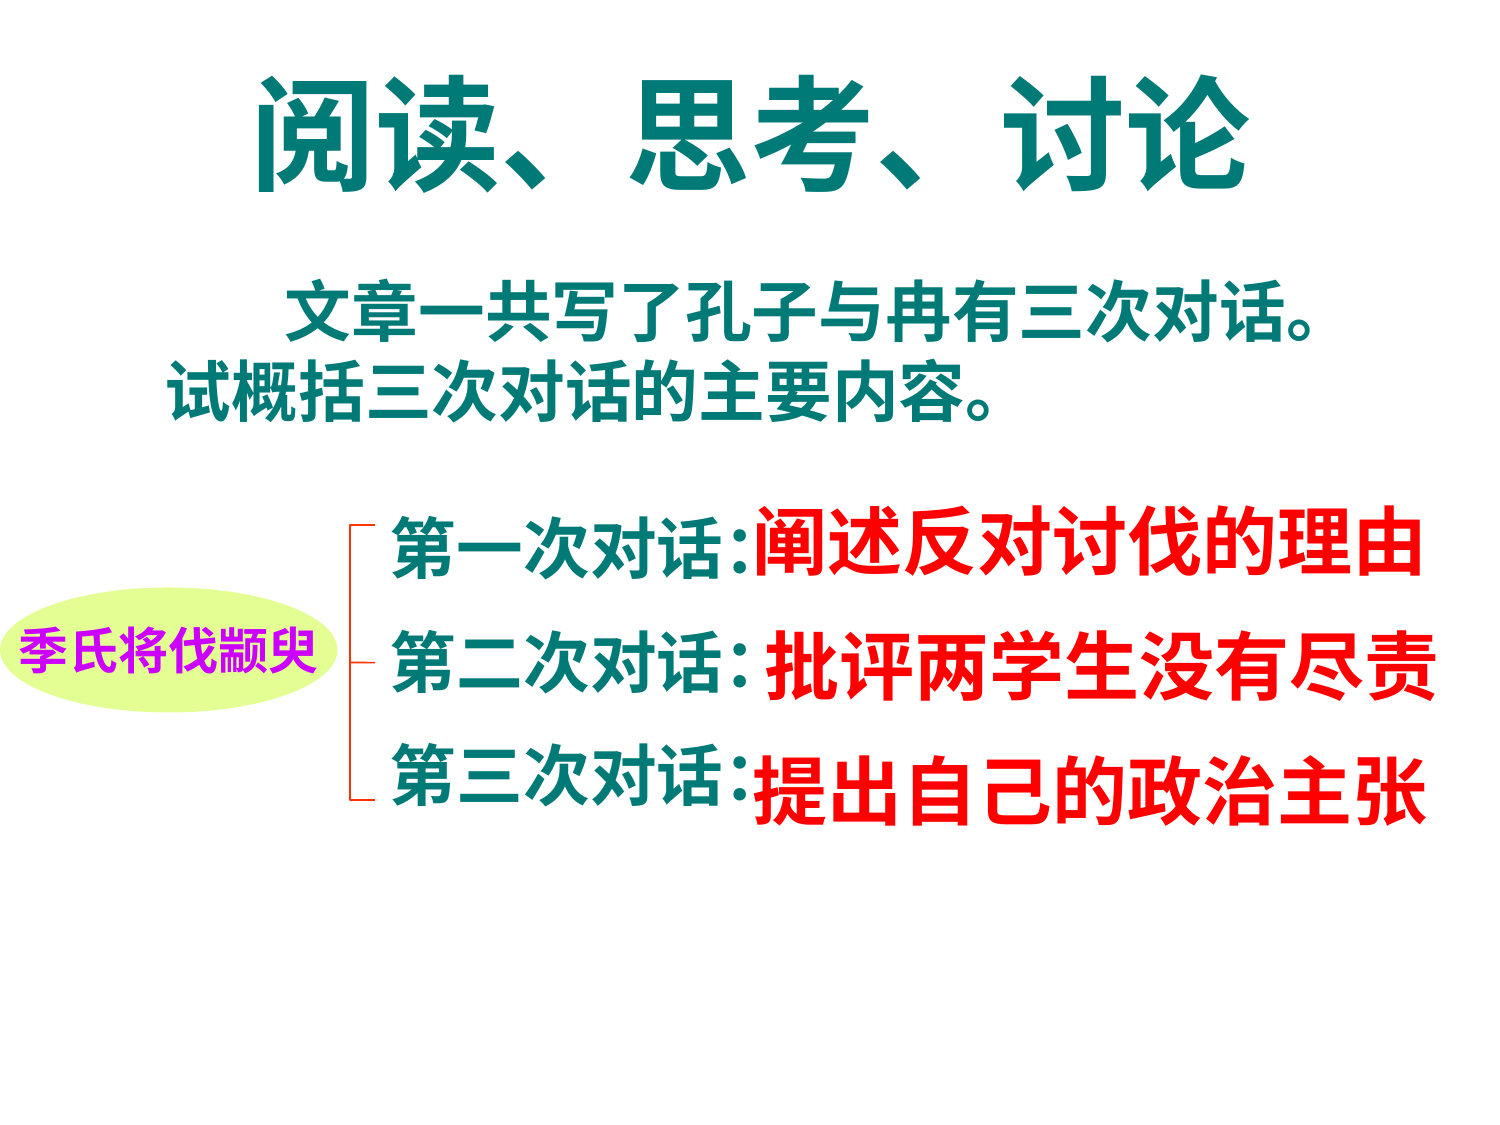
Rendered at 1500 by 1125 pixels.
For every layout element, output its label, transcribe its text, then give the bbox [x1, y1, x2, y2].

text_box 文章一共写了孔子与冉有三次对话。试概括三次对话的主要内容。 [150, 262, 1325, 551]
text_box 季氏将伐颛臾 [0, 587, 338, 713]
text_box 批评两学生没有尽责 [749, 612, 1500, 718]
text_box 提出自己的政治主张 [737, 737, 1500, 843]
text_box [349, 524, 376, 801]
text_box 第一次对话： 第二次对话： 第三次对话： [375, 499, 925, 822]
title 阅读、思考、讨论 [49, 37, 1452, 226]
text_box 阐述反对讨伐的理由 [737, 487, 1500, 593]
